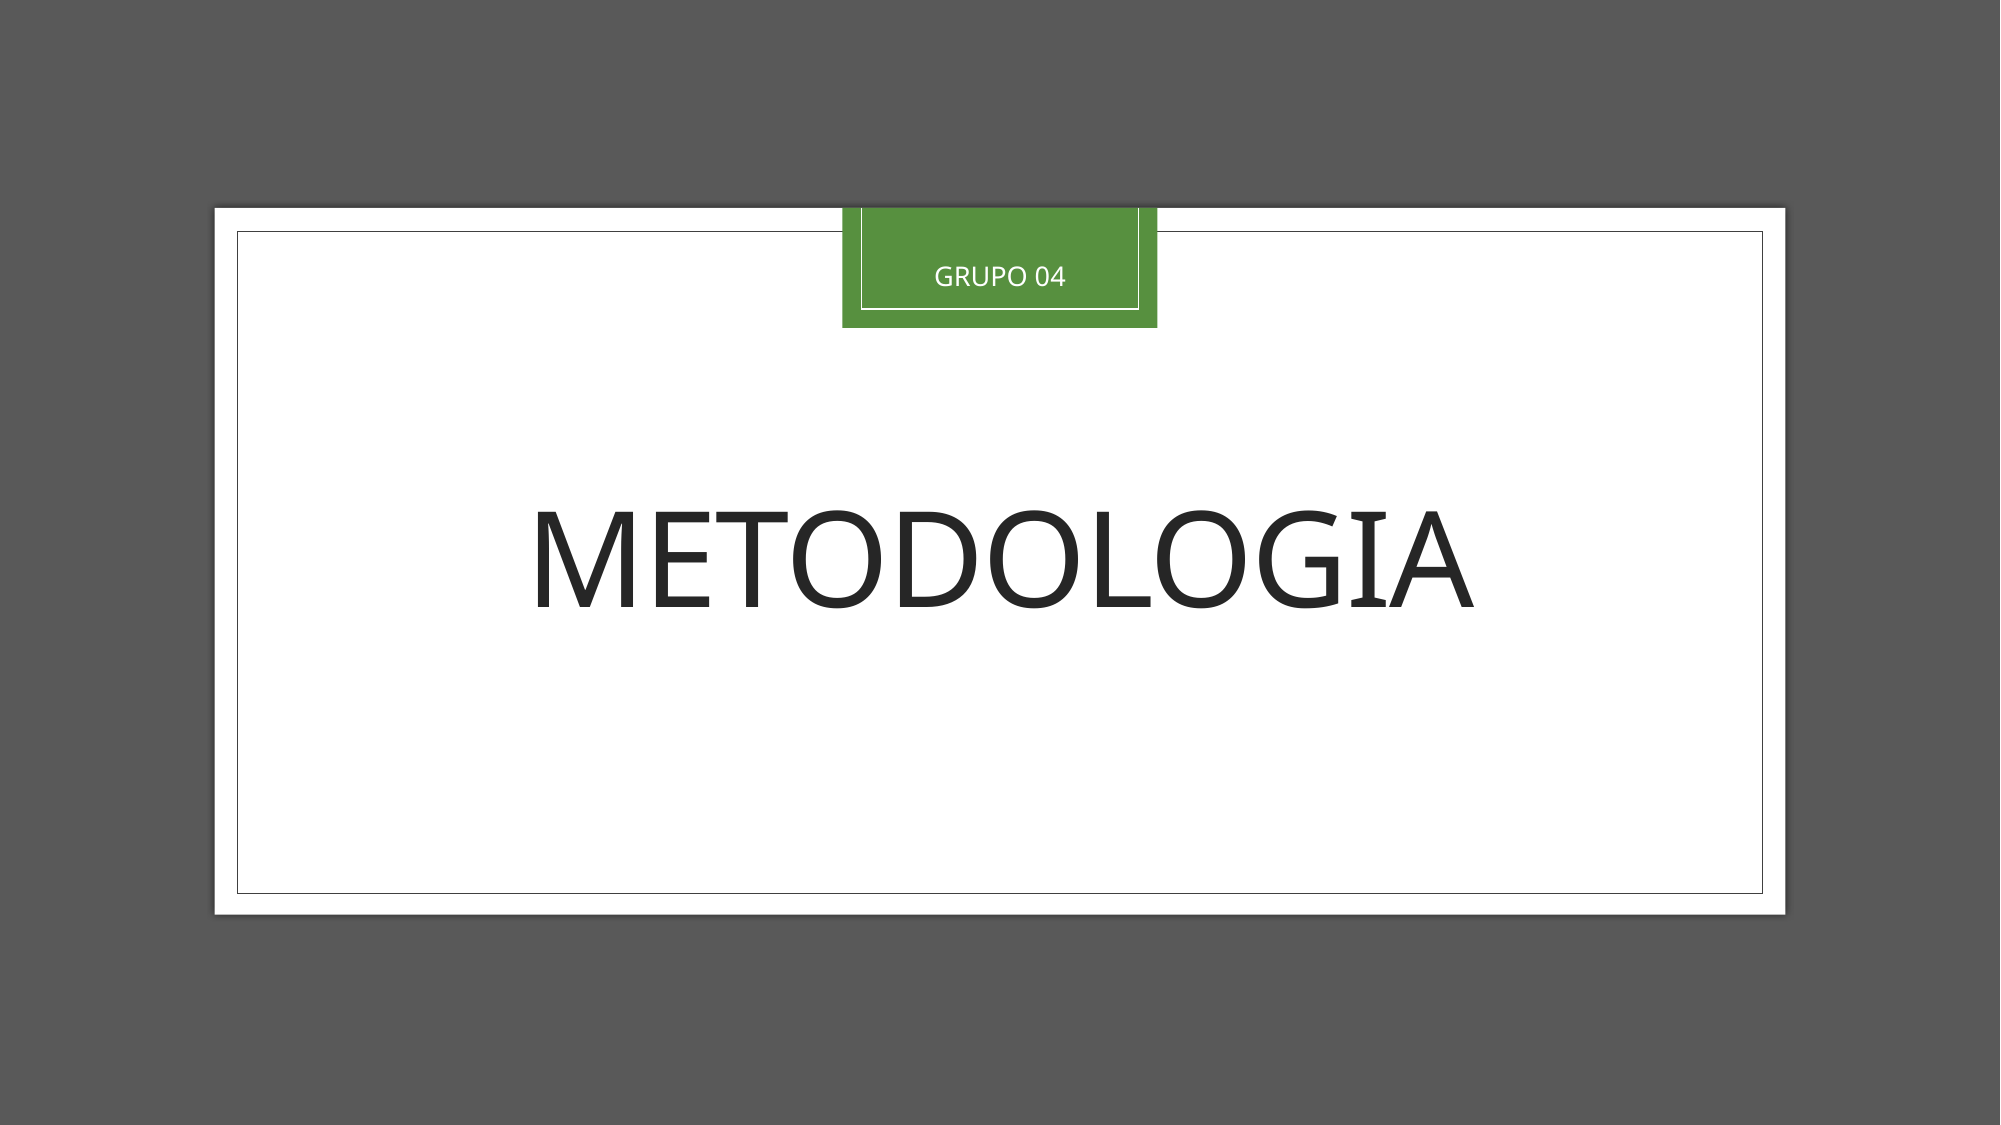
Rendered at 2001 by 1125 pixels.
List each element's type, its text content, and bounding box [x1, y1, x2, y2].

title METODOLOGIA [267, 368, 1733, 769]
slide_number GRUPO 04 [872, 220, 1128, 300]
